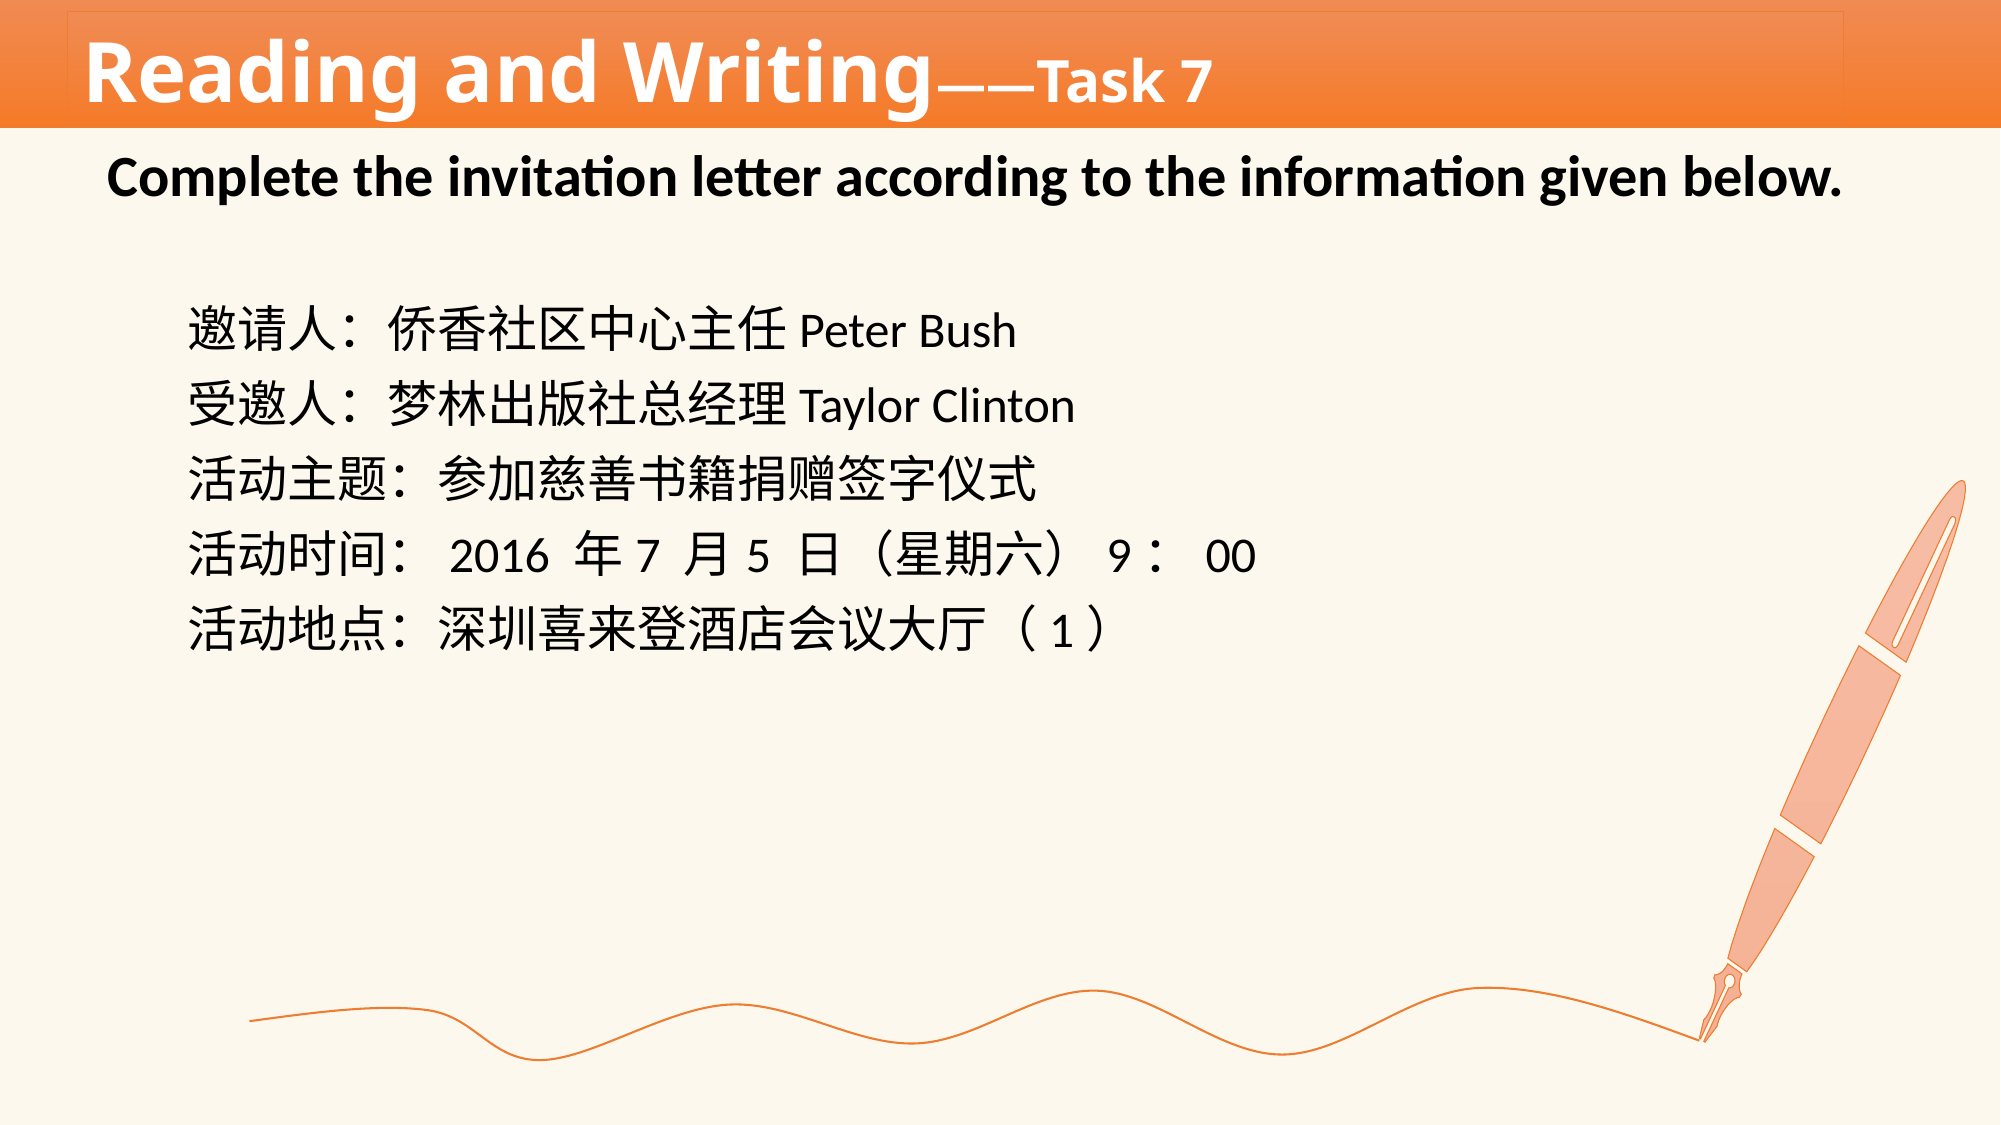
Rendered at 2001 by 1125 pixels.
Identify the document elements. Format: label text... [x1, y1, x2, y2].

text_box [1727, 827, 1815, 973]
text_box [1864, 480, 1966, 664]
text_box [249, 986, 1700, 1062]
text_box [1698, 962, 1743, 1043]
text_box [1779, 644, 1902, 845]
list Complete the invitation letter according to the information given below. 邀请人：侨香社区中心主任Peter Bush 受邀人：梦林出版社总经理Taylor Clinton 活动主题：参加慈善书籍捐赠签字仪式 活动时间：2016 年7 月5 日（星期六）9：00 活动地点：深圳喜来登酒店会议大厅（1） [92, 146, 1902, 1014]
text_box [0, 0, 2000, 134]
